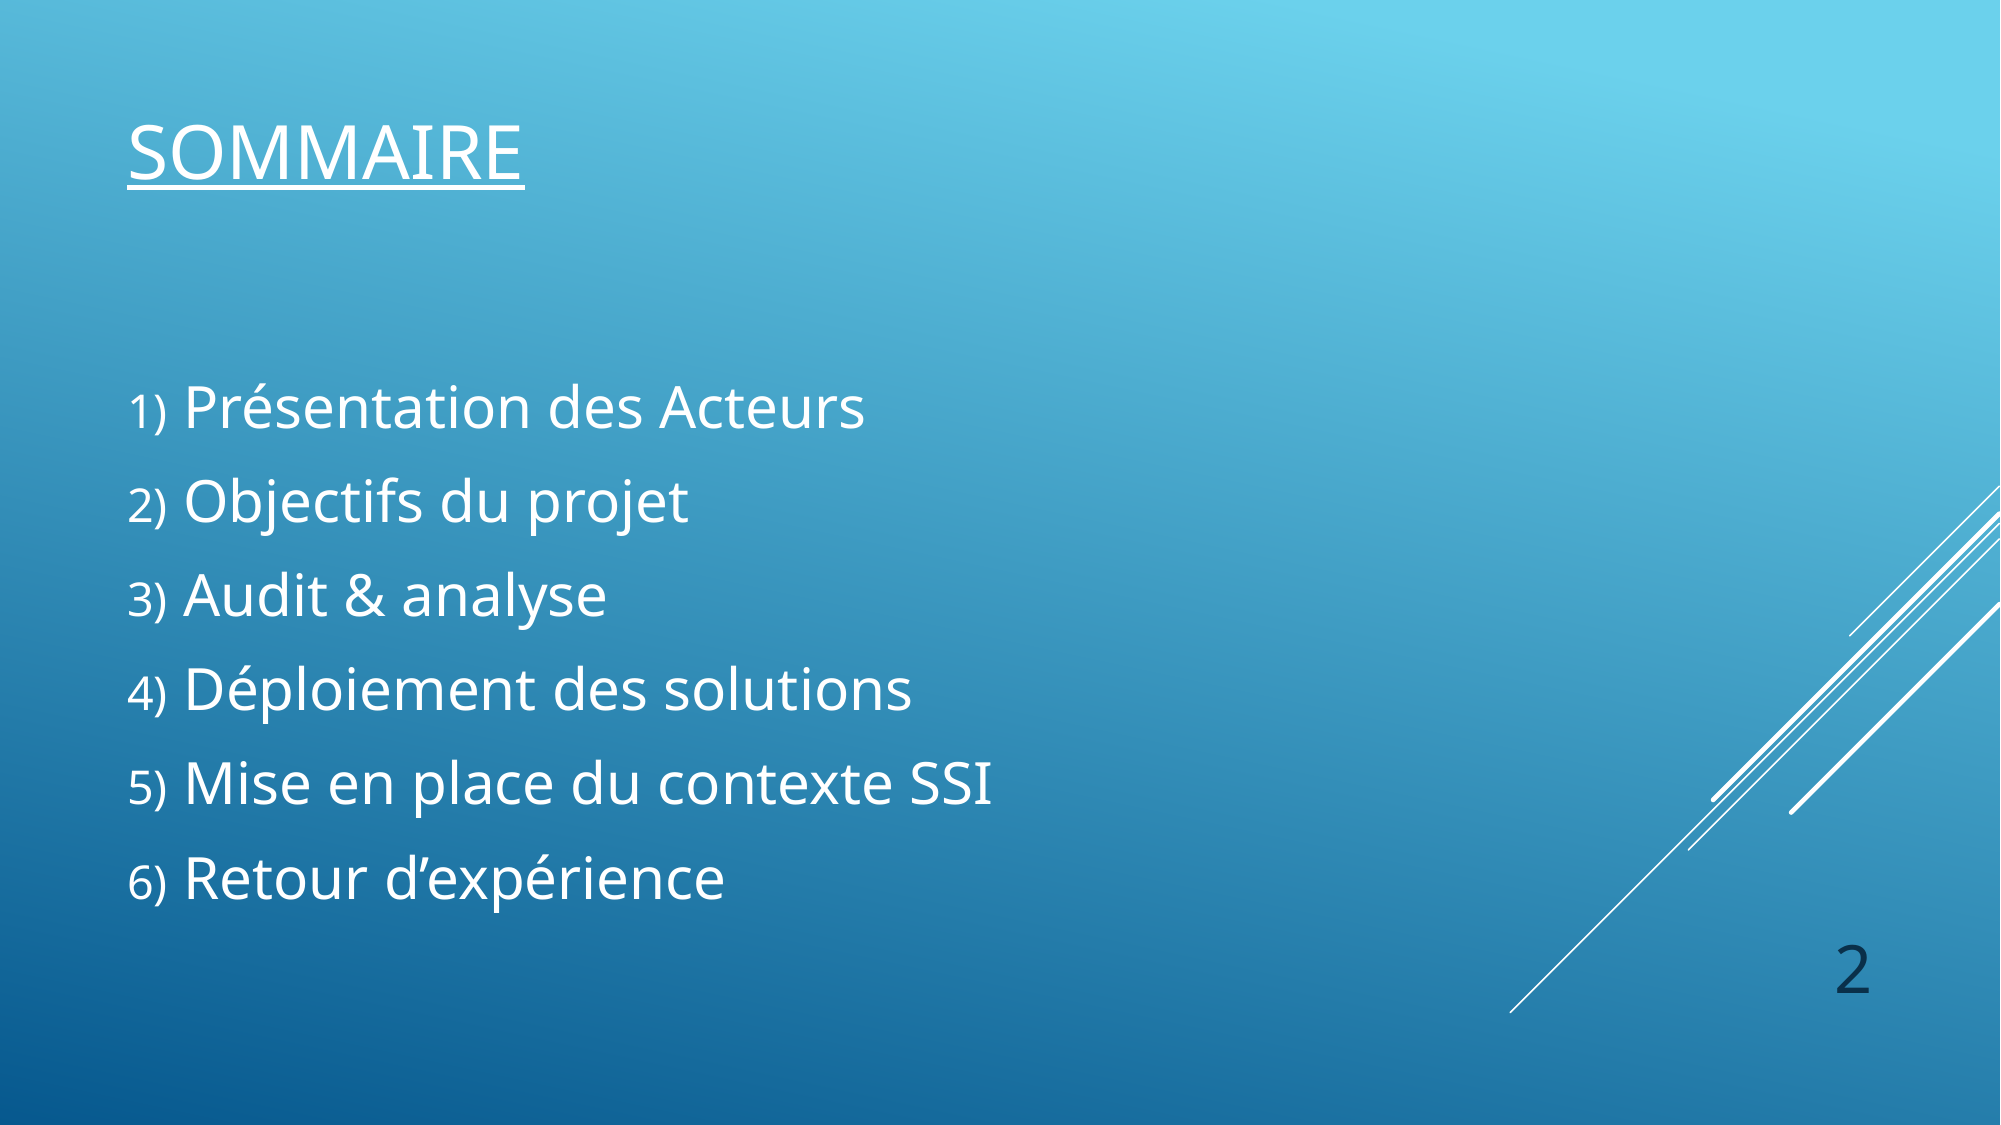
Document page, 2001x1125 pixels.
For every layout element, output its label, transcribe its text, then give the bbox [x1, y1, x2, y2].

slide_number 2 [1700, 915, 1888, 1025]
title SOMMAIRE [112, 85, 1513, 214]
list Présentation des Acteurs Objectifs du projet Audit & analyse Déploiement des solutions Mise en place du contexte SSI Retour d’expérience [112, 327, 1513, 953]
